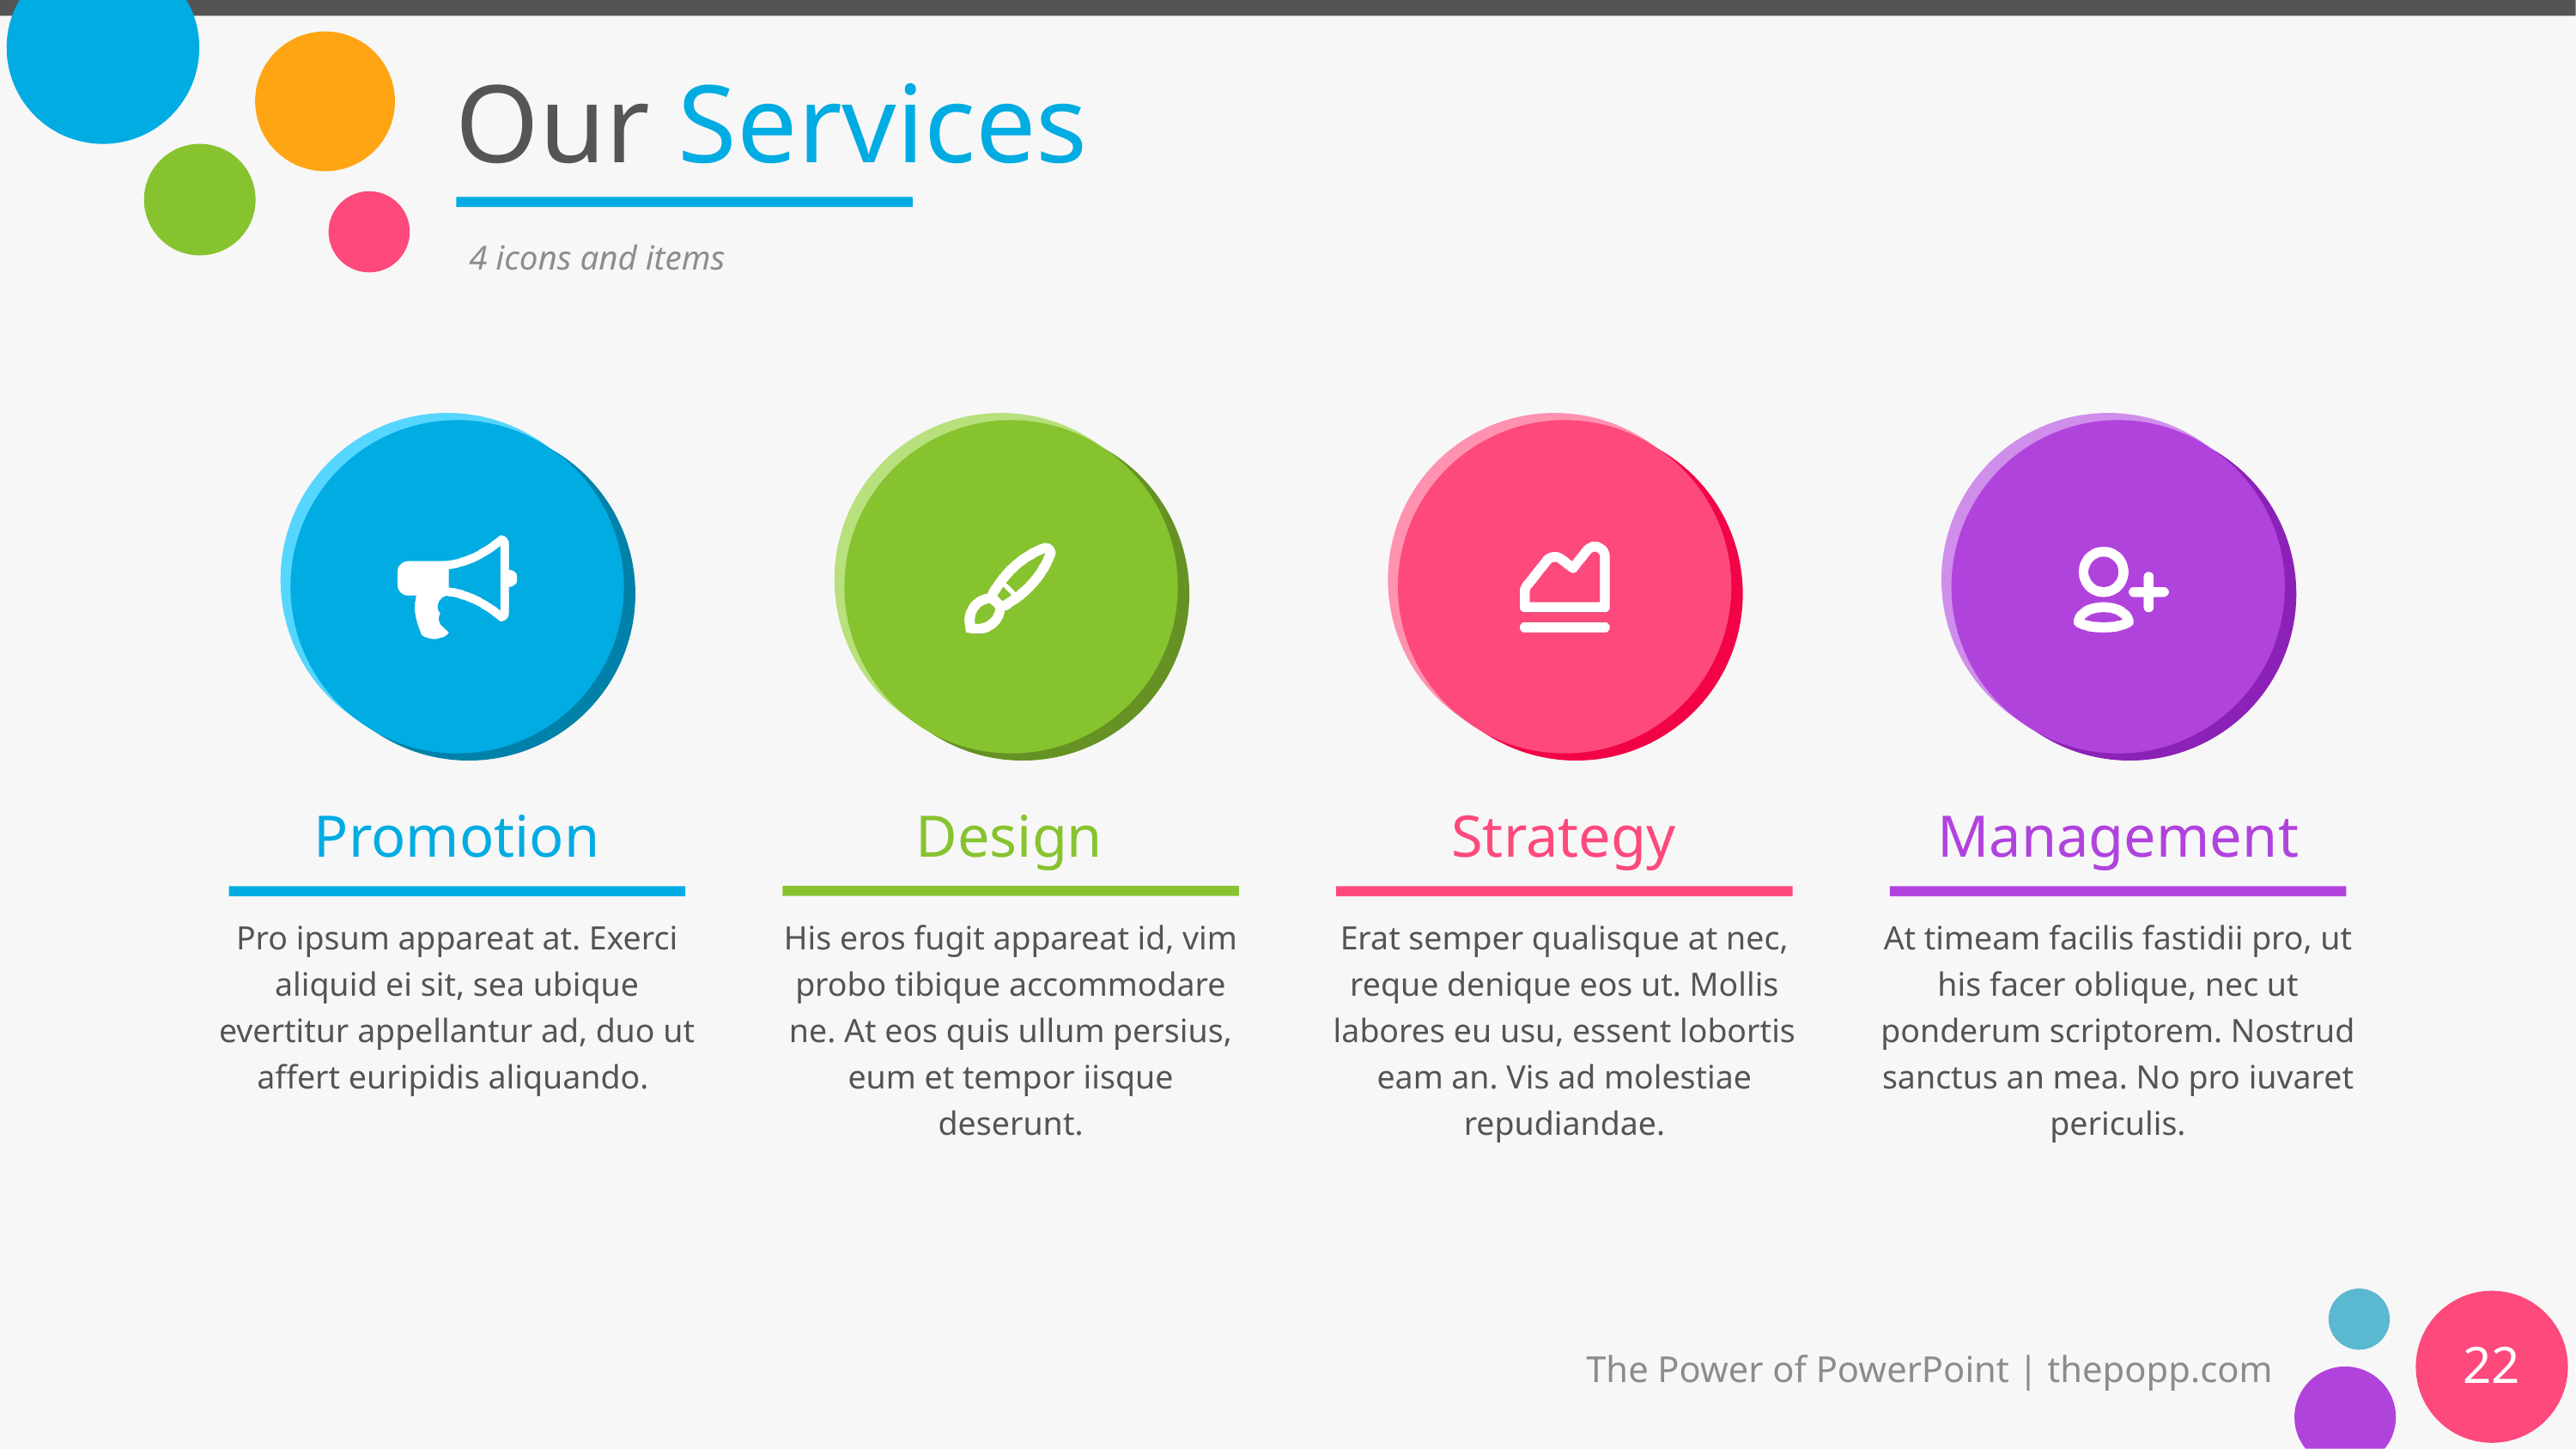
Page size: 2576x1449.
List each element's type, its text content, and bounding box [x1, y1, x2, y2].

list Strategy [1302, 774, 1826, 876]
title Our Services [433, 34, 2454, 204]
picture [1504, 526, 1625, 647]
list Erat semper qualisque at nec, reque denique eos ut. Mollis labores eu usu, essent lobortis eam an. Vis ad molestiae repudiandae. [1303, 898, 1826, 1201]
picture [2057, 526, 2178, 647]
picture [951, 526, 1072, 647]
footer The Power of PowerPoint | thepopp.com [1479, 1332, 2296, 1410]
list 4 icons and items [446, 217, 2465, 288]
list Design [747, 774, 1272, 876]
picture [398, 536, 517, 639]
list Management [1856, 774, 2380, 876]
list Pro ipsum appareat at. Exerci aliquid ei sit, sea ubique evertitur appellantur ad, duo ut affert euripidis aliquando. [195, 898, 720, 1201]
list At timeam facilis fastidii pro, ut his facer oblique, nec ut ponderum scriptorem. Nostrud sanctus an mea. No pro iuvaret periculis. [1856, 898, 2380, 1201]
slide_number 22 [2415, 1328, 2568, 1406]
list Promotion [197, 774, 717, 876]
list His eros fugit appareat id, vim probo tibique accommodare ne. At eos quis ullum persius, eum et tempor iisque deserunt. [749, 898, 1273, 1200]
